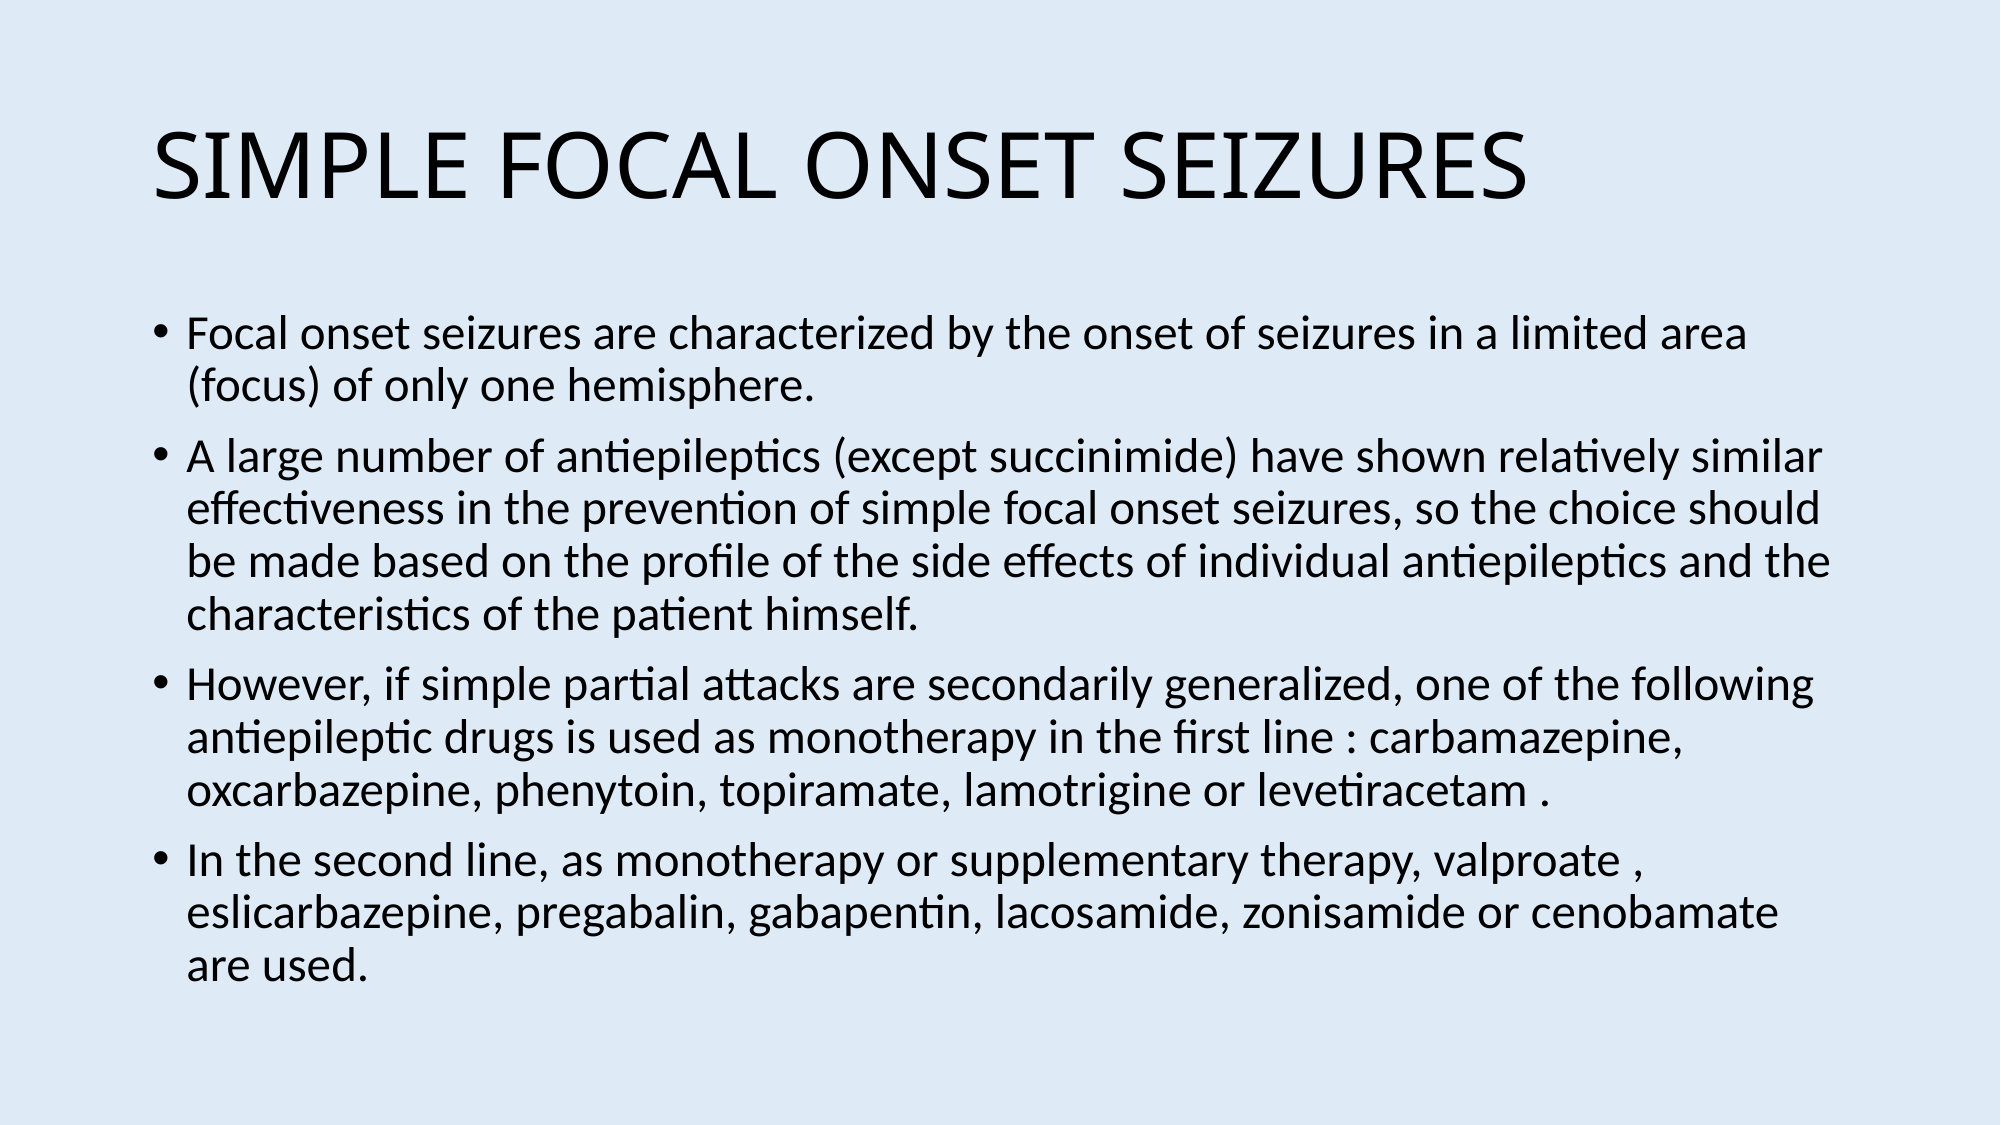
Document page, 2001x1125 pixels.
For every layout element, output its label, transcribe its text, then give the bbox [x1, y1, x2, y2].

list Focal onset seizures are characterized by the onset of seizures in a limited area (focus) of only one hemisphere. A large number of antiepileptics (except succinimide) have shown relatively similar effectiveness in the prevention of simple focal onset seizures, so the choice should be made based on the profile of the side effects of individual antiepileptics and the characteristics of the patient himself. However, if simple partial attacks are secondarily generalized, one of the following antiepileptic drugs is used as monotherapy in the first line : carbamazepine, oxcarbazepine, phenytoin, topiramate, lamotrigine or levetiracetam . In the second line, as monotherapy or supplementary therapy, valproate , eslicarbazepine, pregabalin, gabapentin, lacosamide, zonisamide or cenobamate are used. [137, 299, 1863, 1036]
title SIMPLE FOCAL ONSET SEIZURES [137, 59, 1863, 278]
